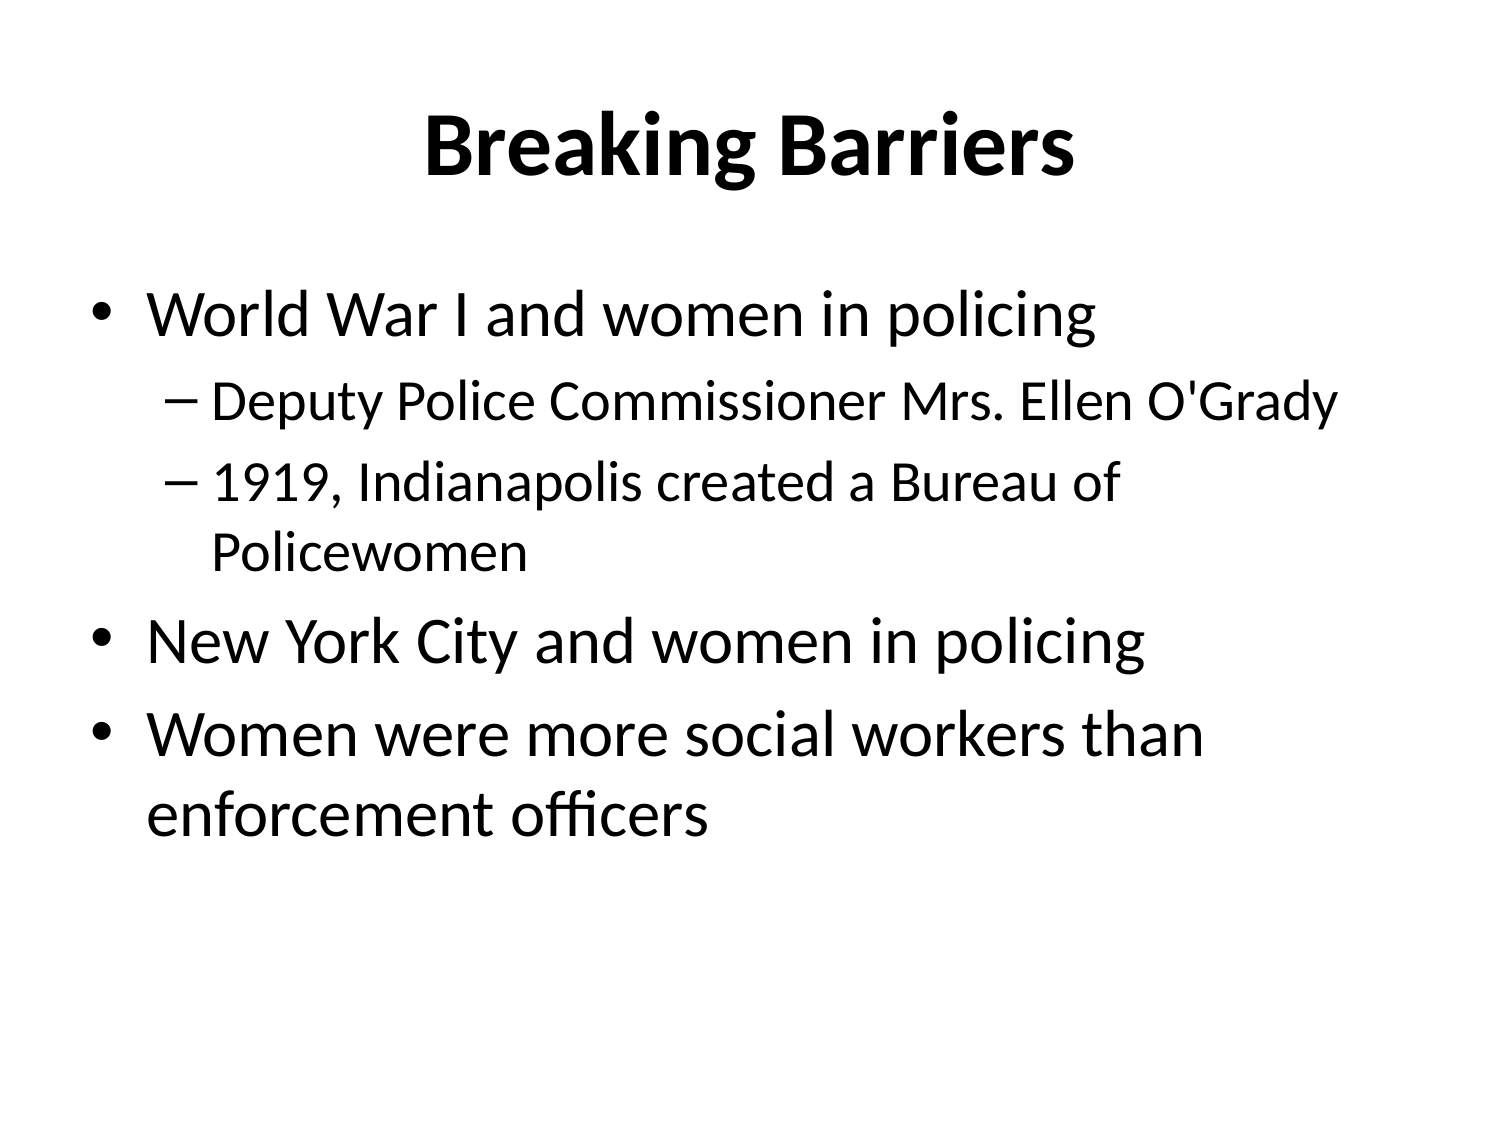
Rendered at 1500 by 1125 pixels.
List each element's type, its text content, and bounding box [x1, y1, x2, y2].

list World War I and women in policing Deputy Police Commissioner Mrs. Ellen O'Grady 1919, Indianapolis created a Bureau of Policewomen New York City and women in policing Women were more social workers than enforcement officers [75, 262, 1425, 1005]
title Breaking Barriers [75, 45, 1425, 233]
